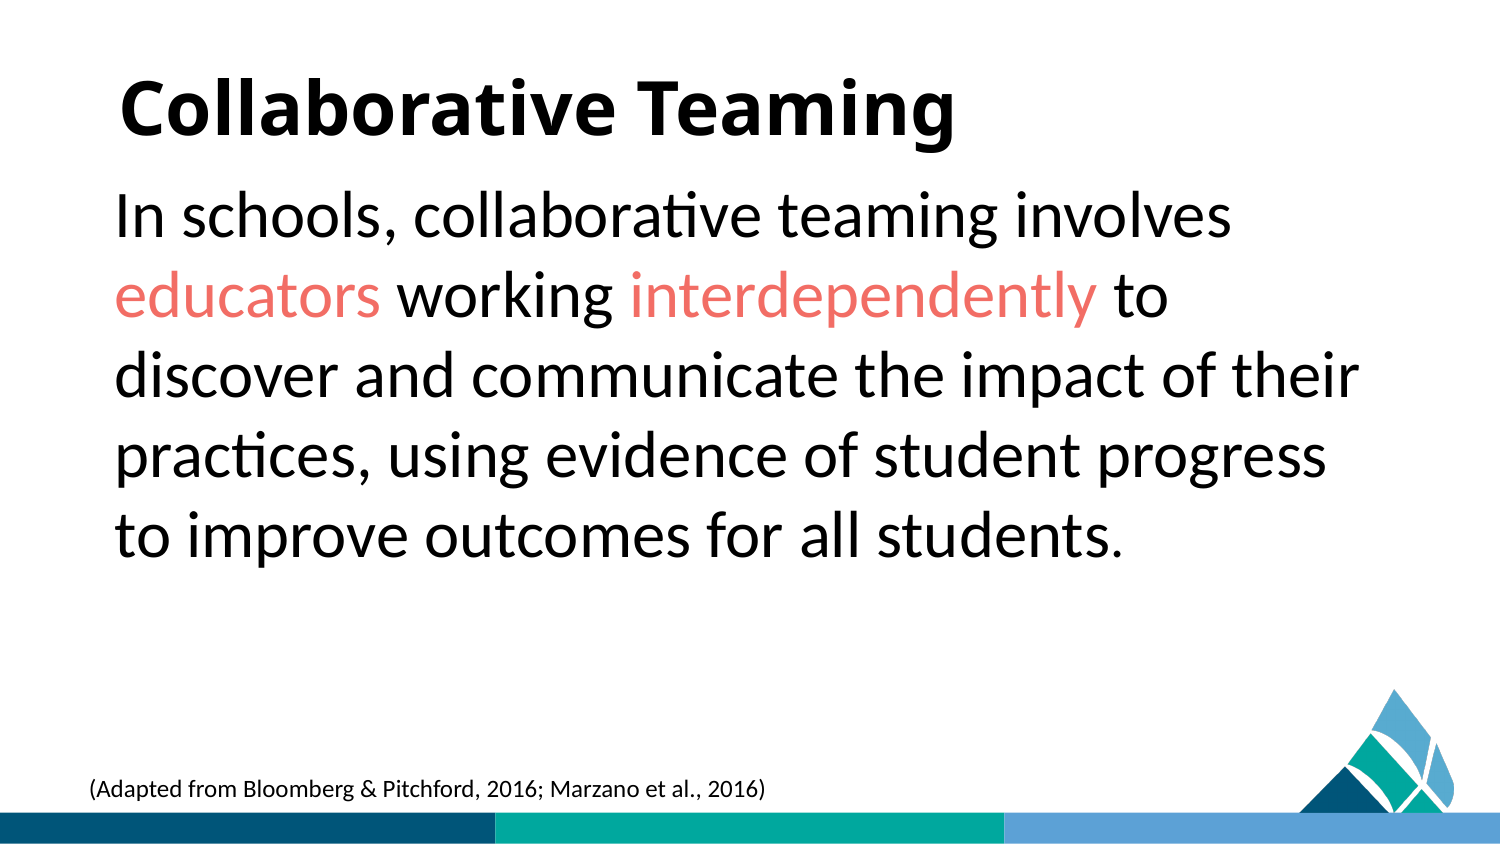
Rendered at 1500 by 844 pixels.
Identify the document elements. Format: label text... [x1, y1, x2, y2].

picture [1299, 689, 1454, 813]
list In schools, collaborative teaming involves educators working interdependently to discover and communicate the impact of their practices, using evidence of student progress to improve outcomes for all students. [103, 165, 1397, 666]
text_box (Adapted from Bloomberg & Pitchford, 2016; Marzano et al., 2016) [73, 765, 1397, 810]
title Collaborative Teaming [103, 44, 1397, 165]
